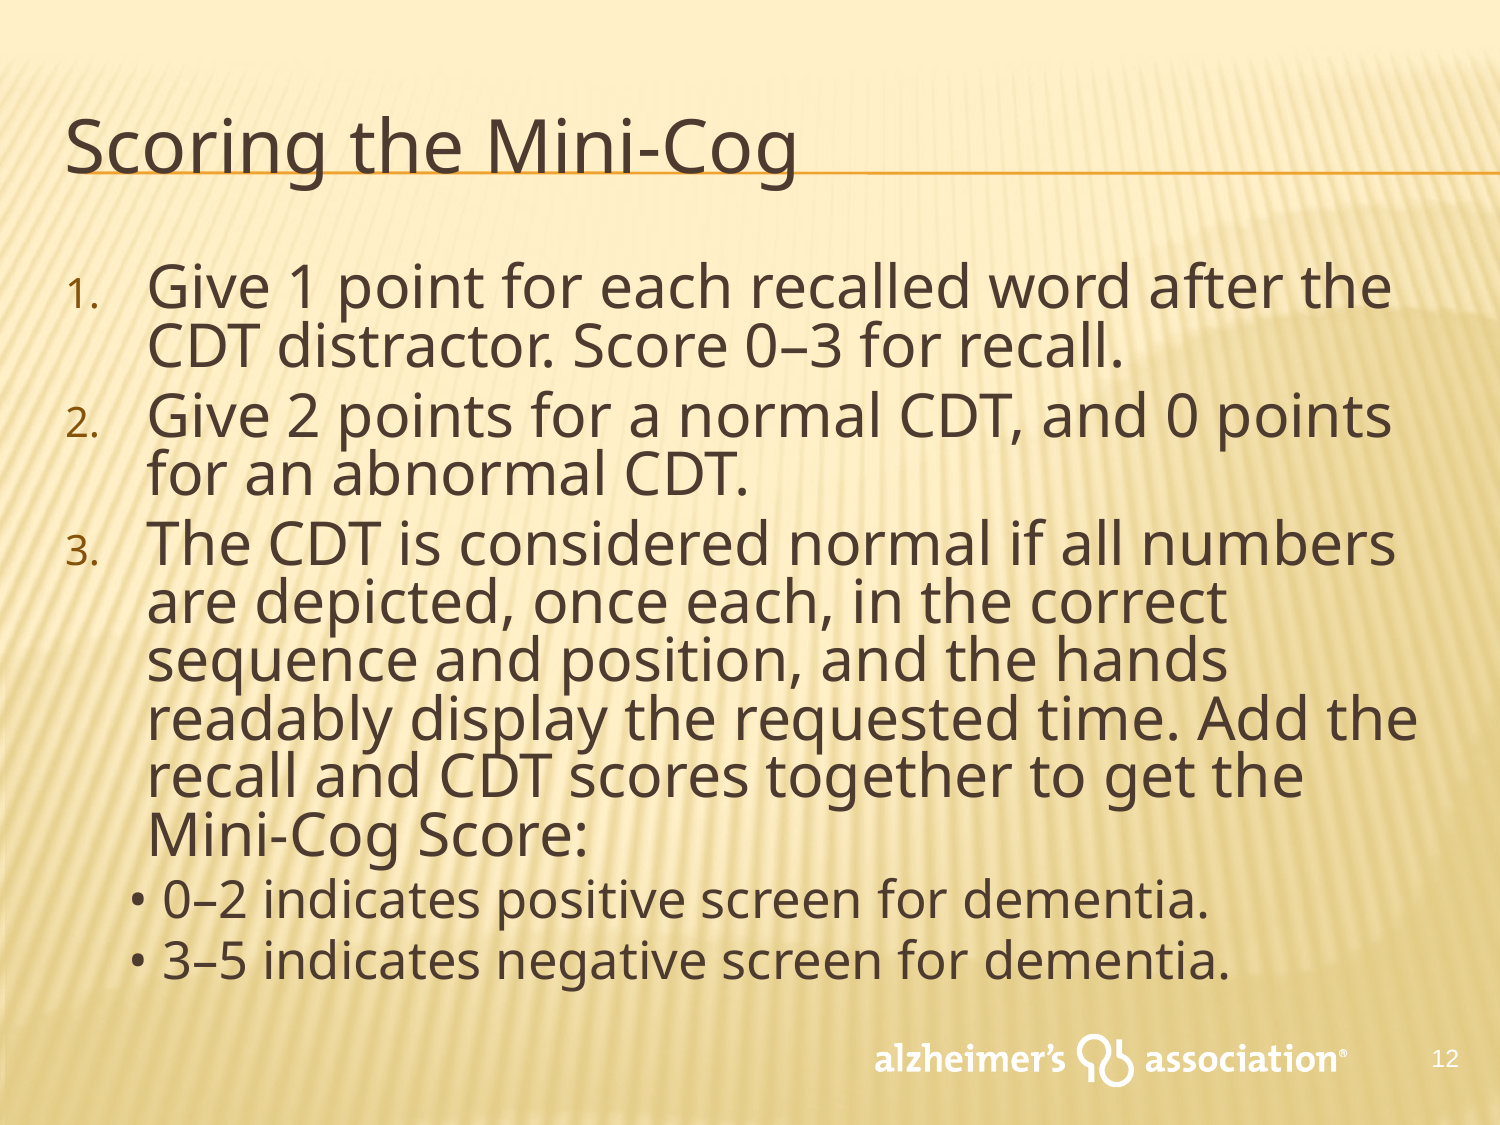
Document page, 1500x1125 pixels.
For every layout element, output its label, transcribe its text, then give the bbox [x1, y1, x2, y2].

slide_number 12 [1350, 1034, 1475, 1084]
title Scoring the Mini-Cog [50, 75, 1475, 213]
list Give 1 point for each recalled word after the CDT distractor. Score 0–3 for recall. Give 2 points for a normal CDT, and 0 points for an abnormal CDT. The CDT is considered normal if all numbers are depicted, once each, in the correct sequence and position, and the hands readably display the requested time. Add the recall and CDT scores together to get the Mini-Cog Score: • 0–2 indicates positive screen for dementia. • 3–5 indicates negative screen for dementia. [49, 254, 1476, 998]
